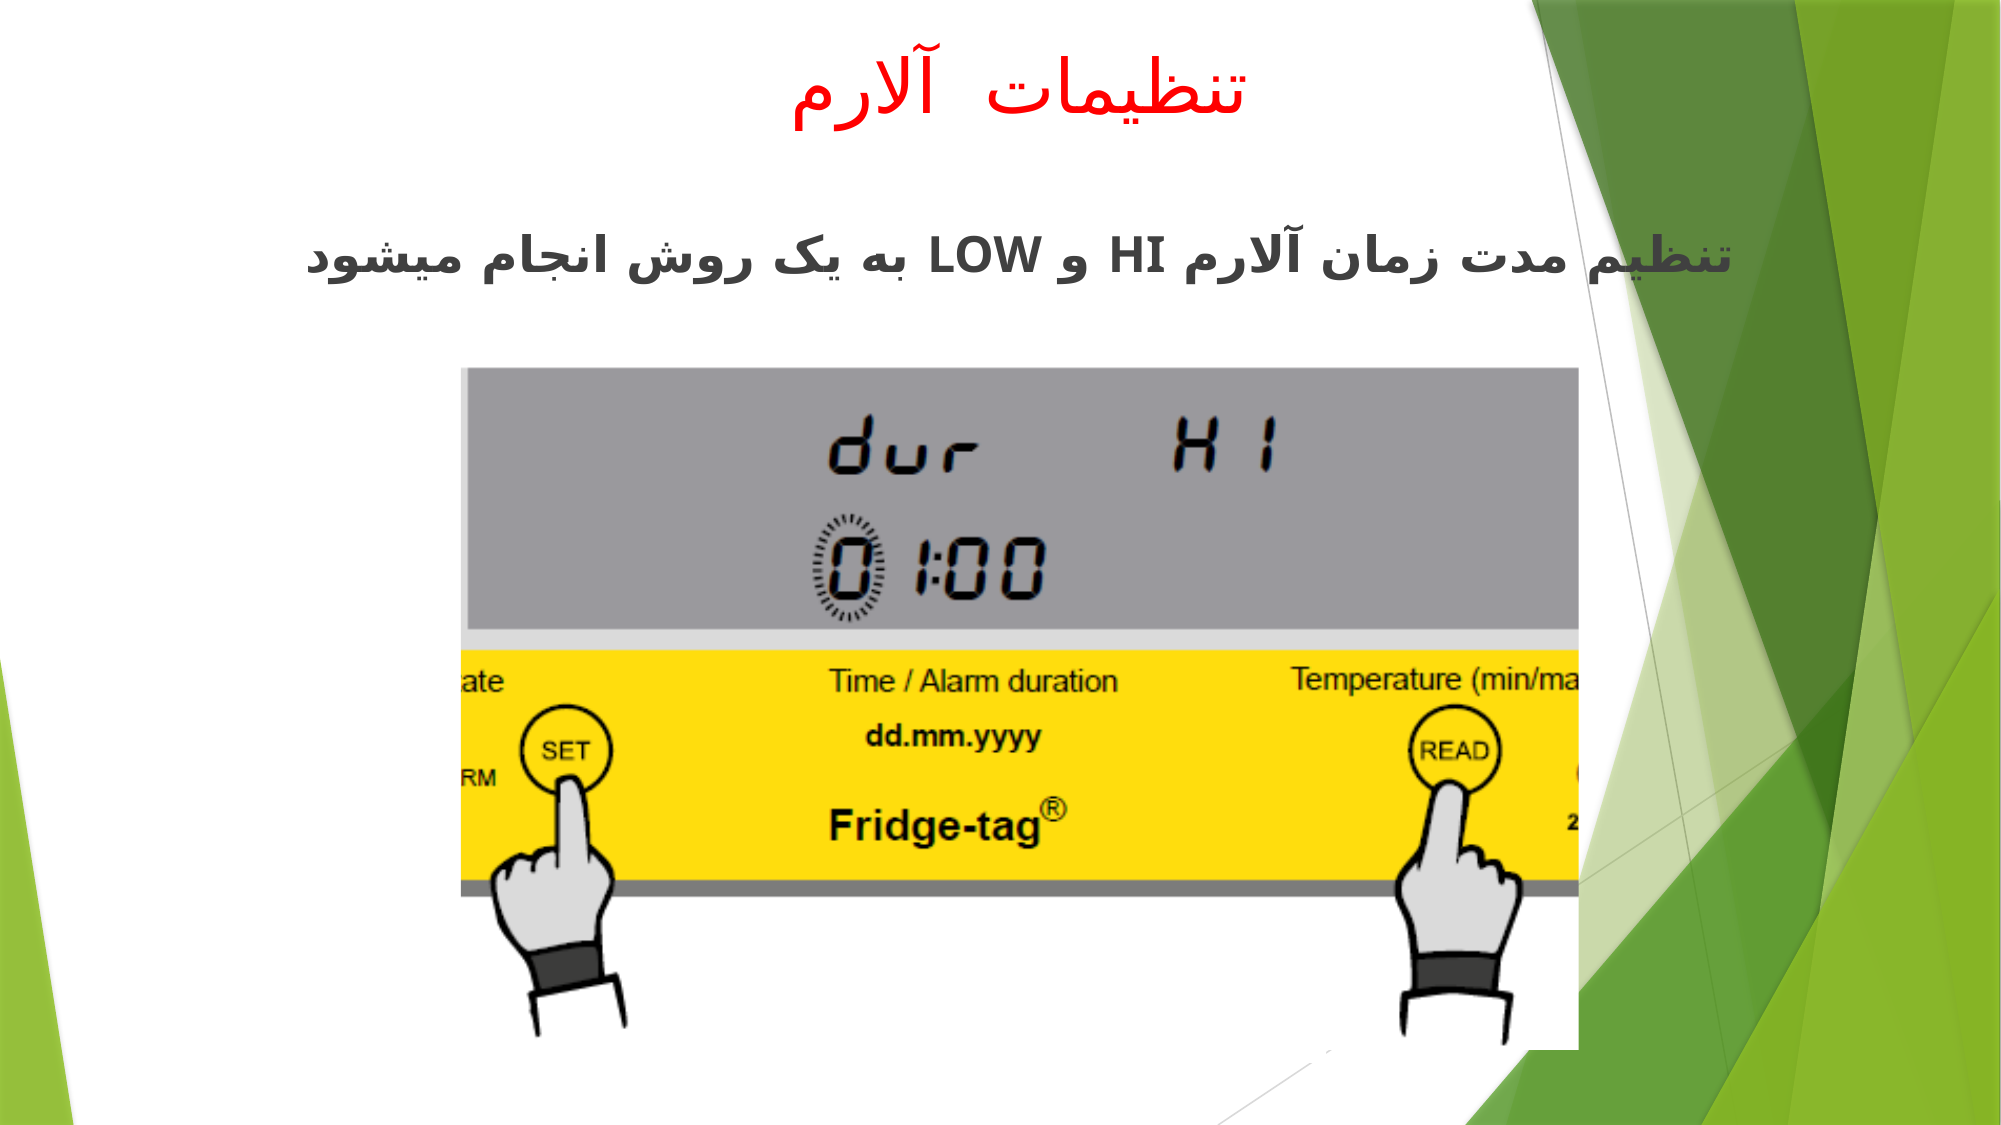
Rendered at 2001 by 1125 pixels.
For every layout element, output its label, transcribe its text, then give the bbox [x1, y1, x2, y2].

list تنظیم مدت زمان آلارم HI و LOW به یک روش انجام می­شود [153, 214, 1887, 321]
title تنظیمات آلارم [153, 30, 1887, 175]
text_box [460, 359, 1580, 1064]
